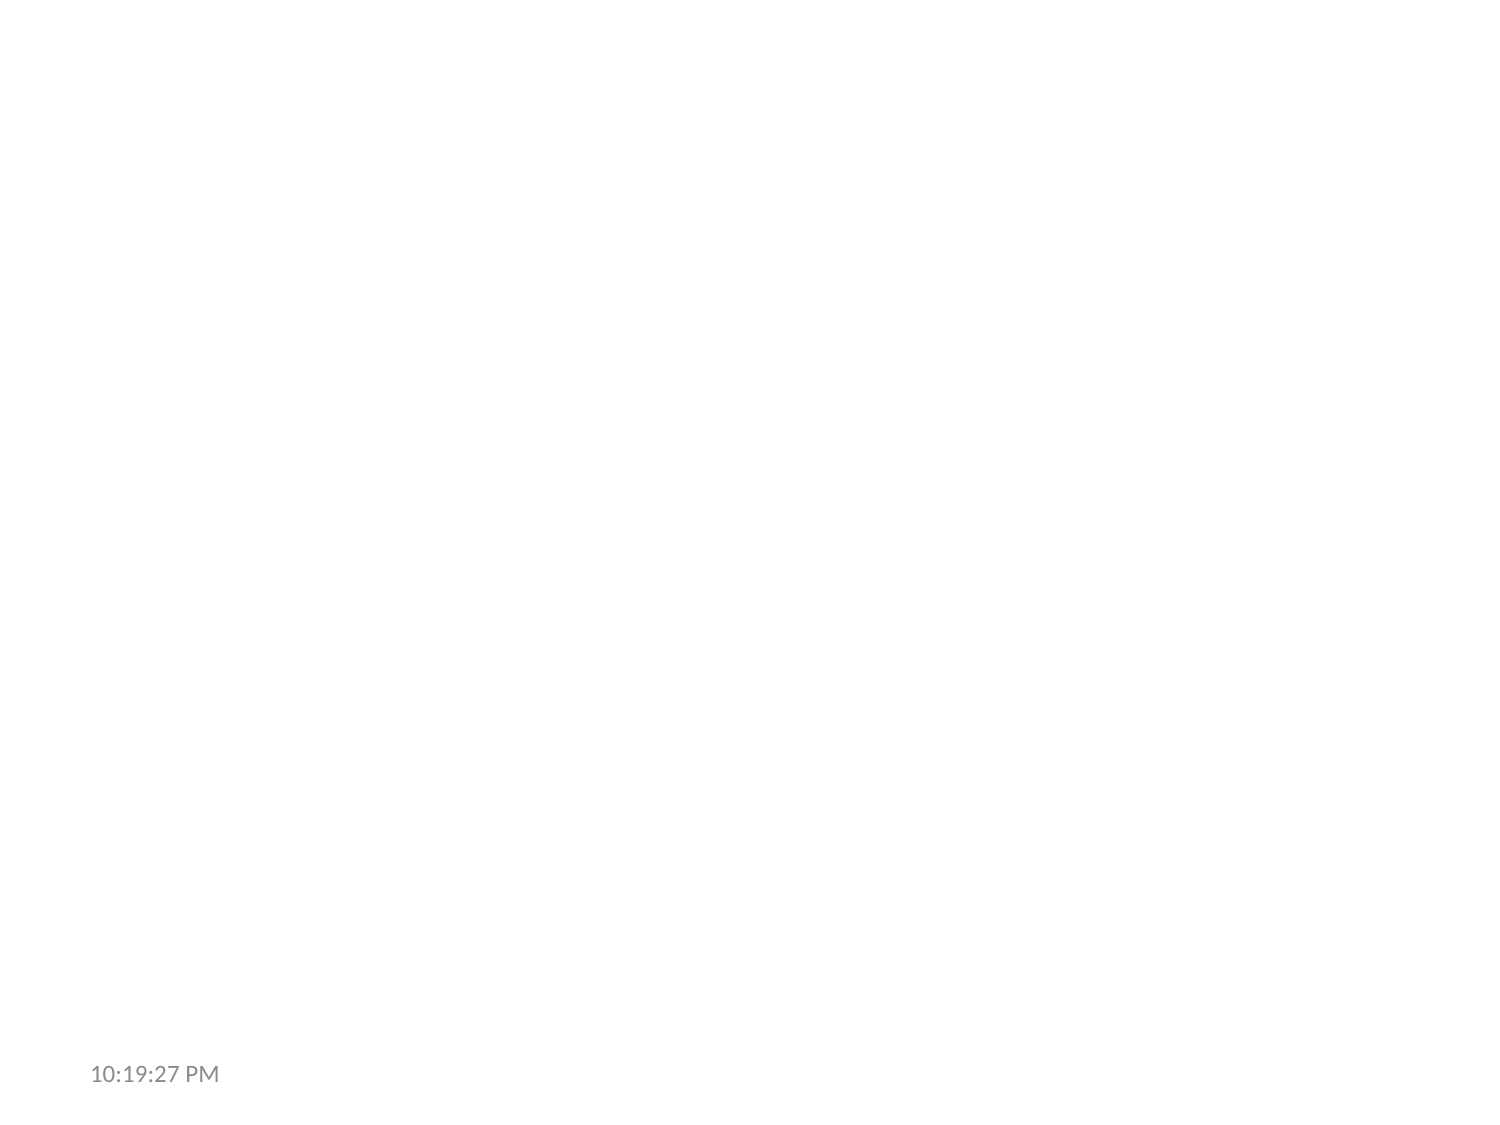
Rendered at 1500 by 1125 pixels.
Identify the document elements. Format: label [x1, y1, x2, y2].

slide_number [75, 1042, 425, 1103]
